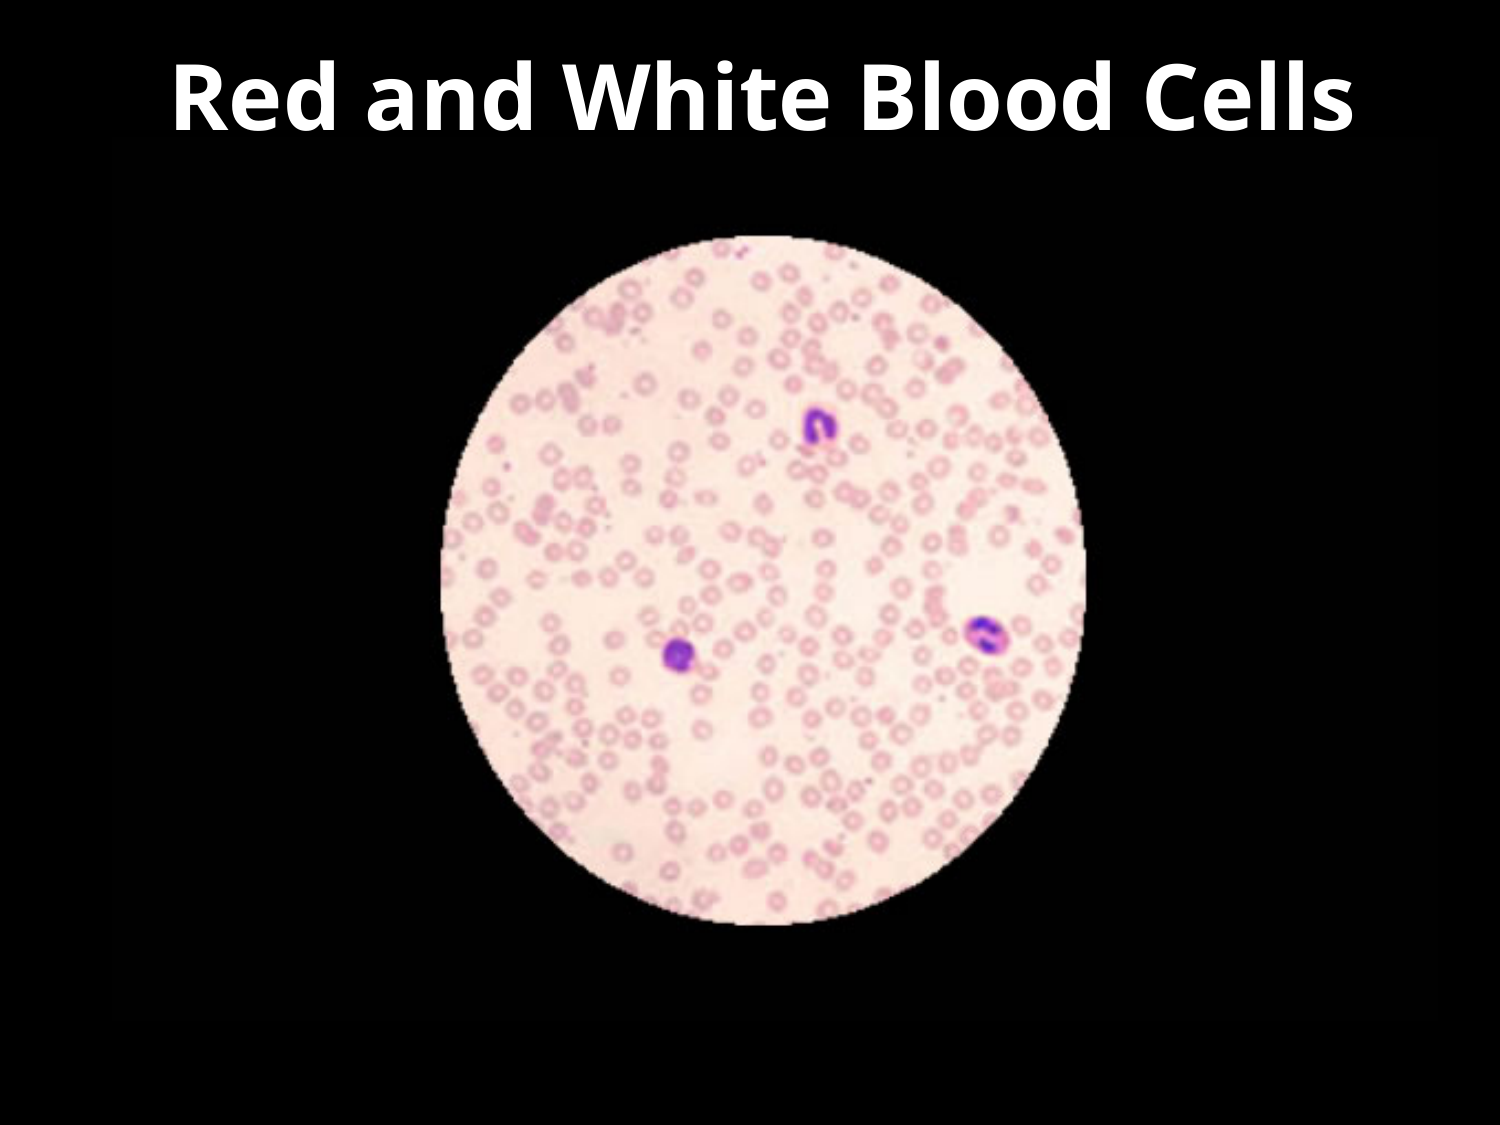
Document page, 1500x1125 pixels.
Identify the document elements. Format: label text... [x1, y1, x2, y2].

picture [112, 137, 1438, 1021]
title Red and White Blood Cells [87, 0, 1438, 188]
